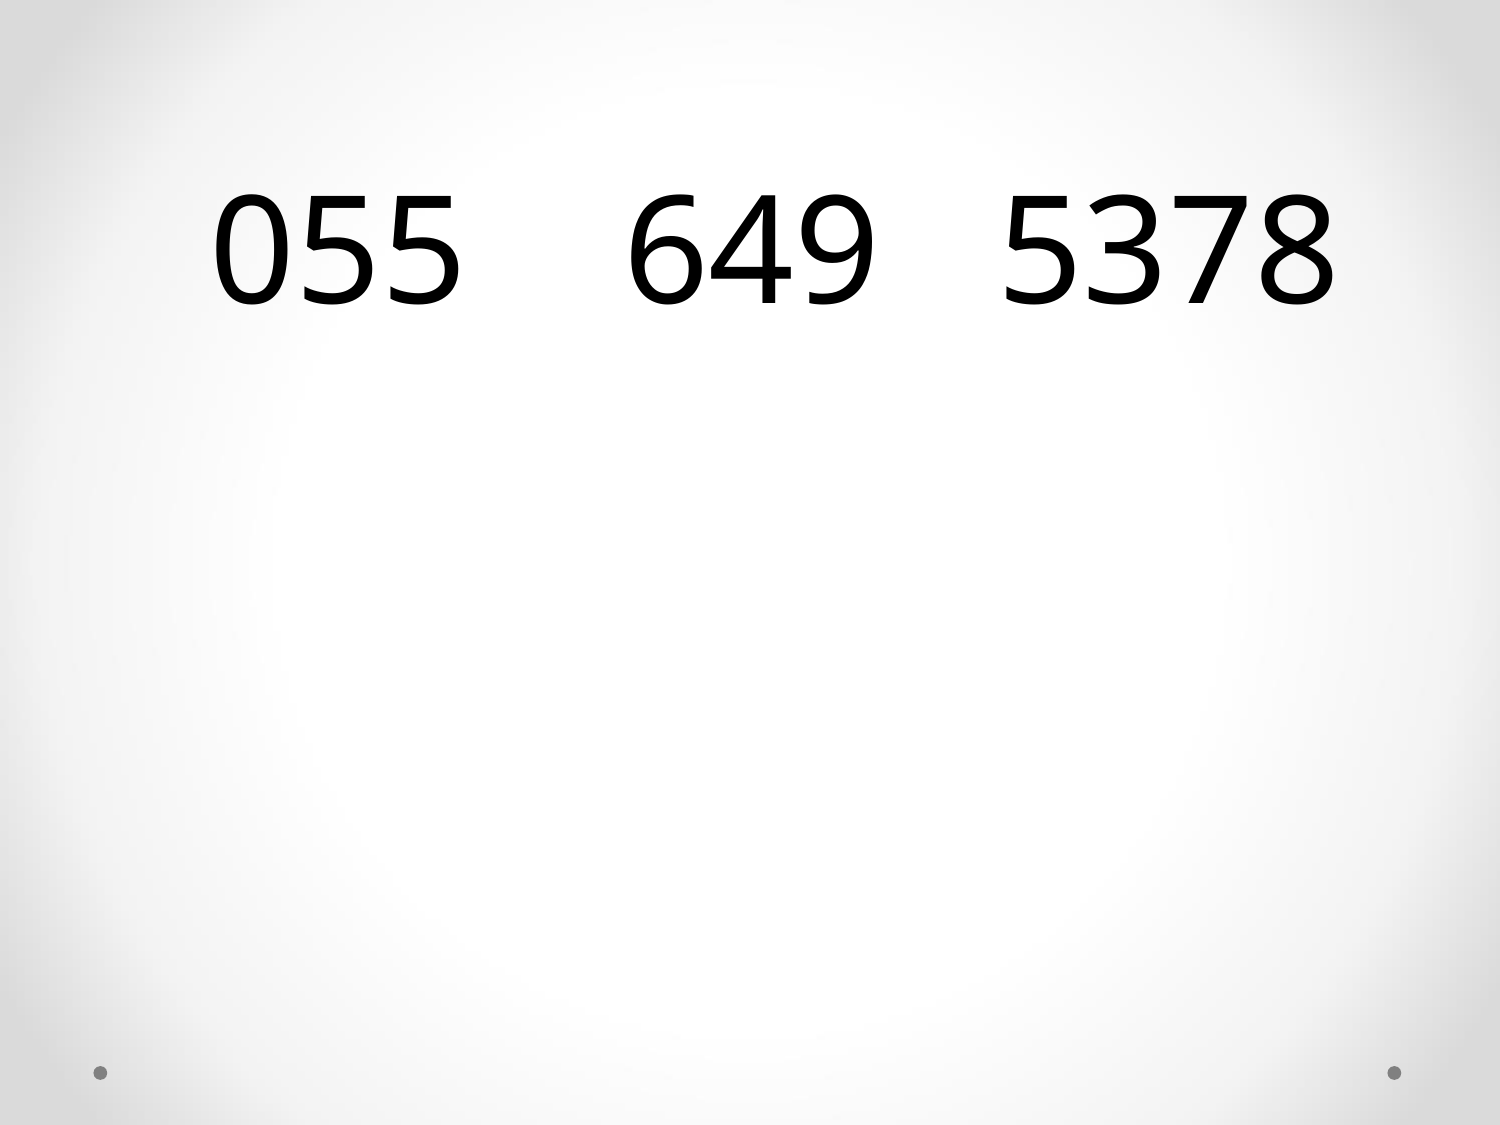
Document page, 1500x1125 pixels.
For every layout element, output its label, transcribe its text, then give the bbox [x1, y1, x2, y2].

text_box 055 649 5378 [99, 149, 1450, 338]
picture [0, 0, 1500, 1125]
